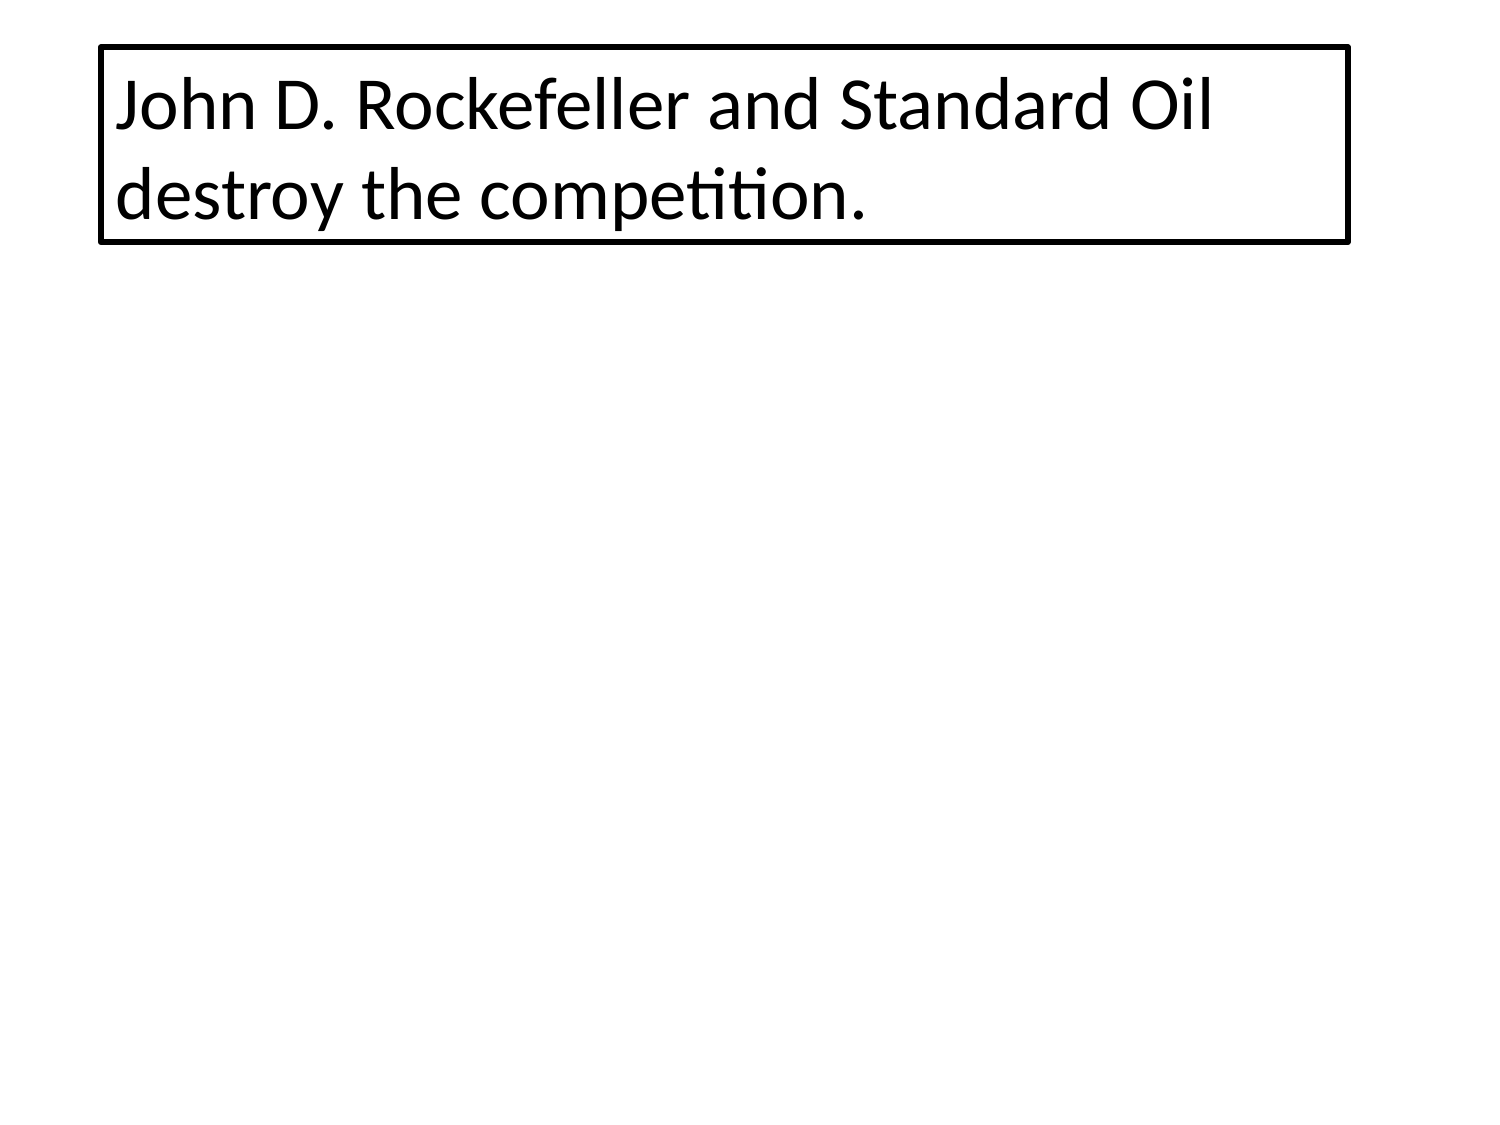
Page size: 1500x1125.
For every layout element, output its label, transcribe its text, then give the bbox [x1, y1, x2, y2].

text_box John D. Rockefeller and Standard Oil destroy the competition. [100, 47, 1348, 243]
